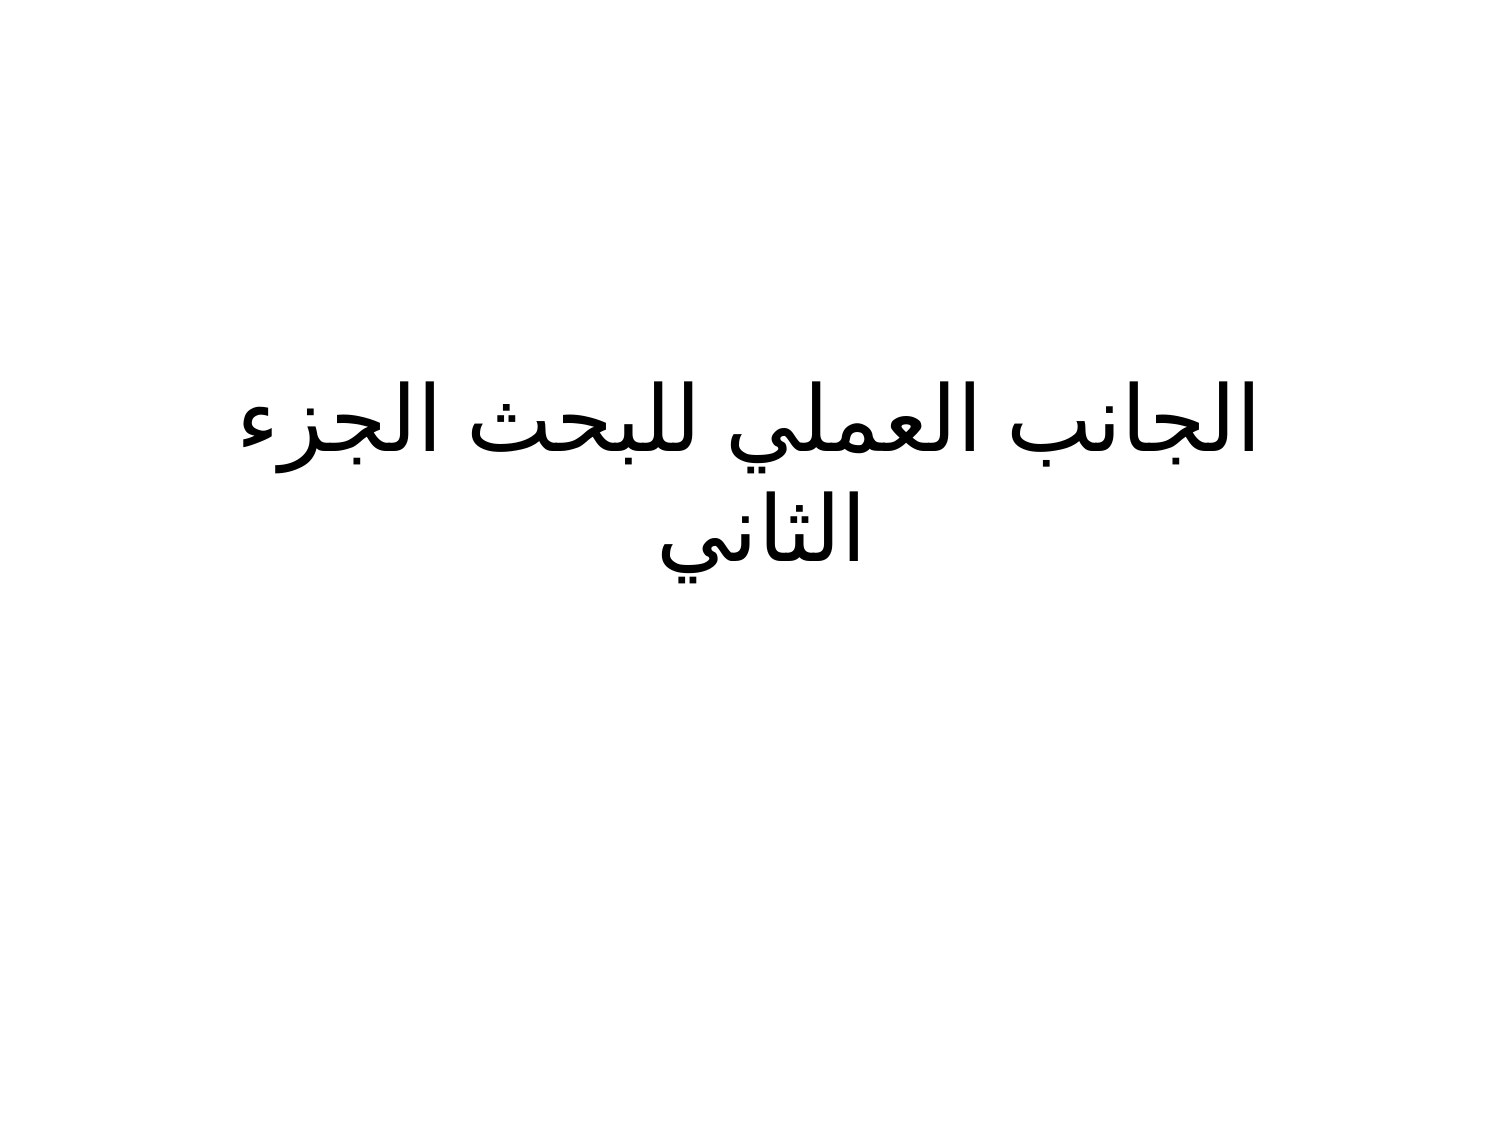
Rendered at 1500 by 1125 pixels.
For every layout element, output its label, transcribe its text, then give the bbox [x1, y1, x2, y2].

title الجانب العملي للبحث الجزء الثاني [112, 349, 1388, 591]
